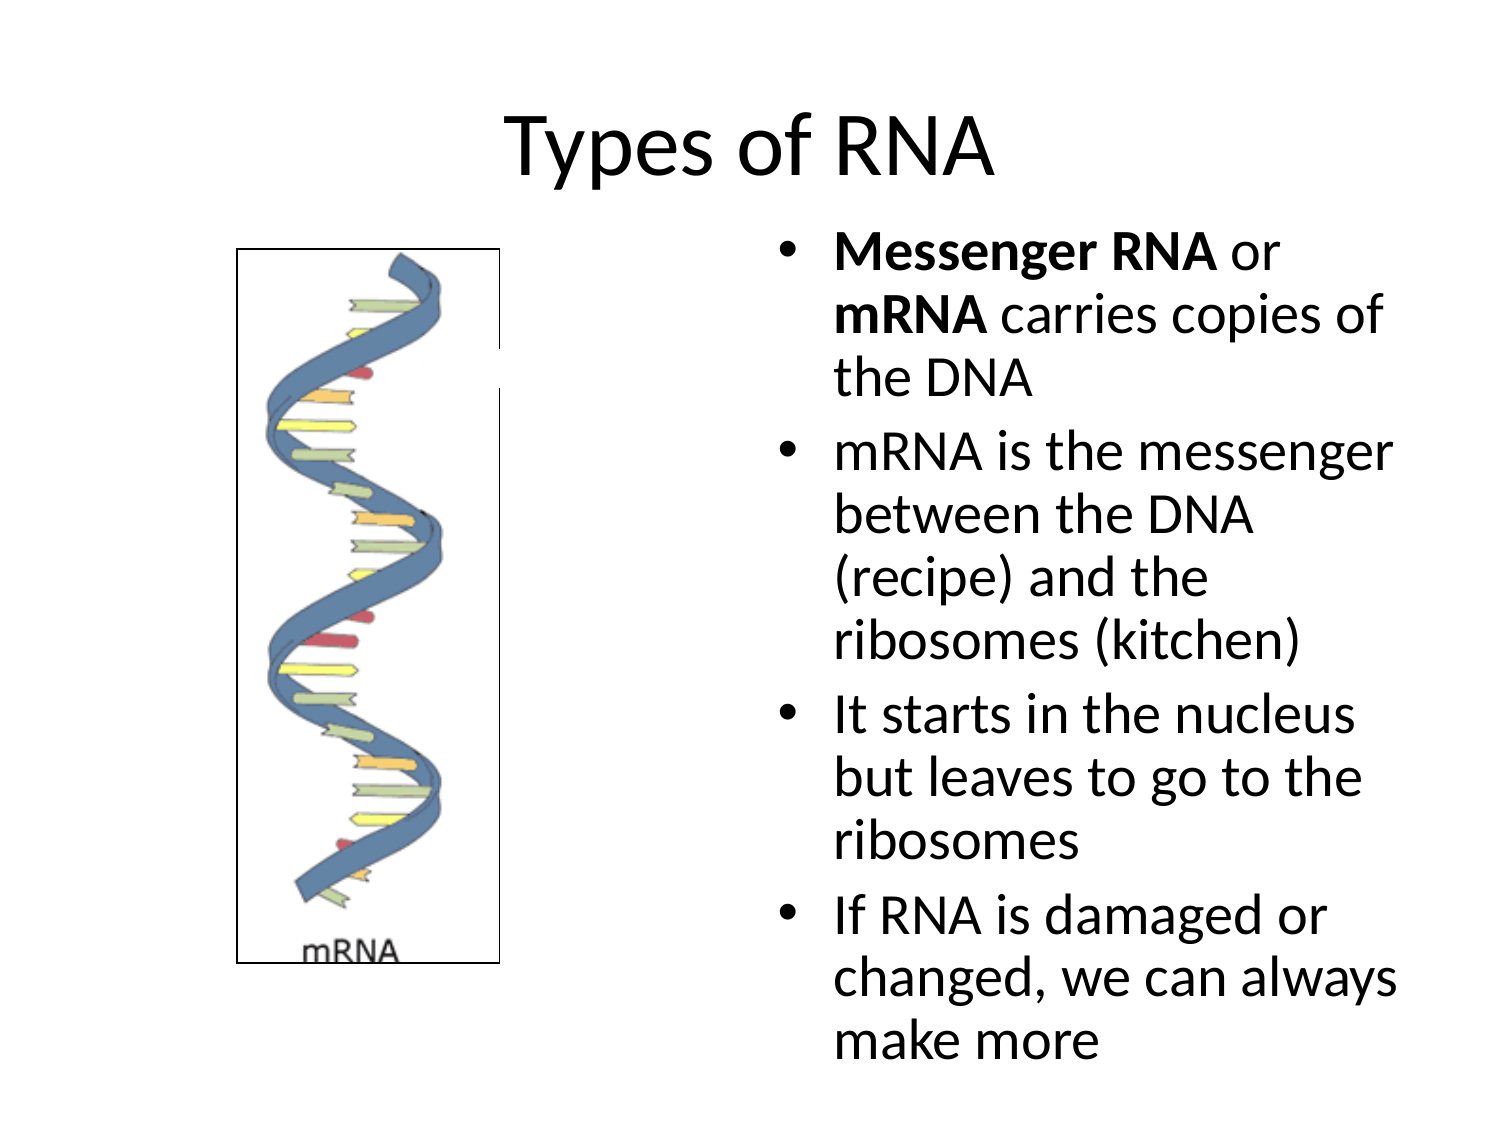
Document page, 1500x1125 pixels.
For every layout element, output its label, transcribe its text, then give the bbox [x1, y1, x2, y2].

title Types of RNA [75, 45, 1425, 233]
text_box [237, 249, 501, 963]
list Messenger RNA or mRNA carries copies of the DNA mRNA is the messenger between the DNA (recipe) and the ribosomes (kitchen) It starts in the nucleus but leaves to go to the ribosomes If RNA is damaged or changed, we can always make more [762, 212, 1425, 1088]
